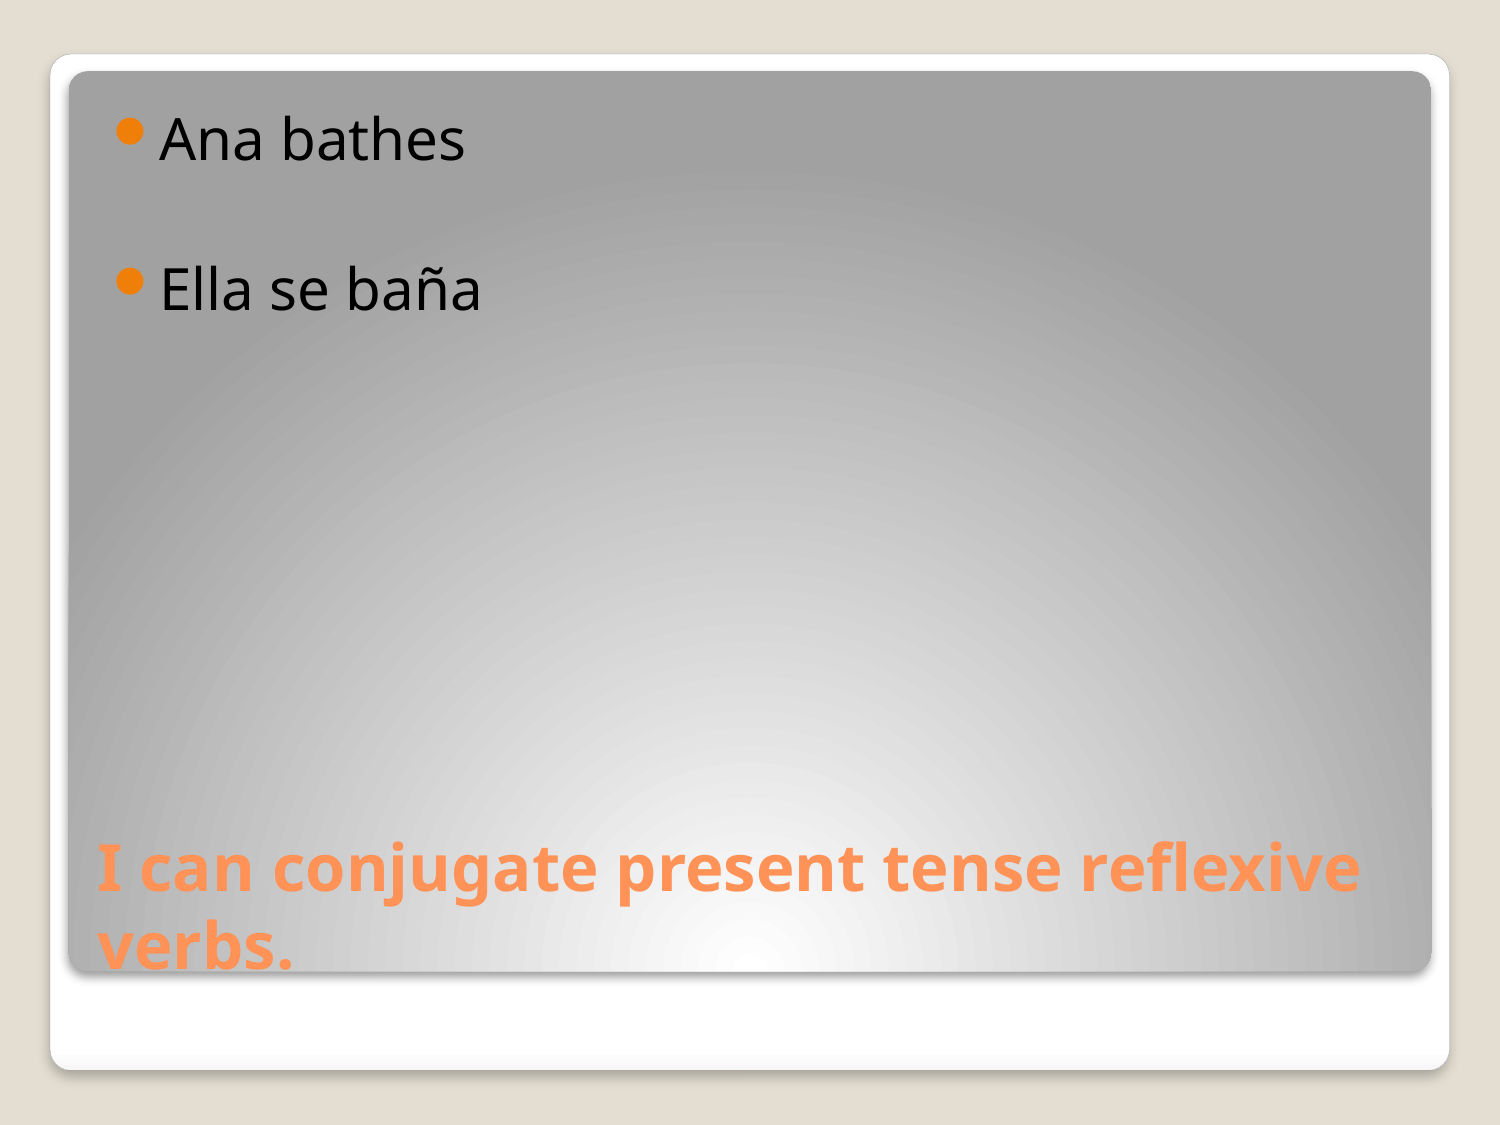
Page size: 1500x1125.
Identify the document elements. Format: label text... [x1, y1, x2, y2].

title I can conjugate present tense reflexive verbs. [82, 817, 1425, 990]
list Ana bathes Ella se baña [82, 86, 1425, 774]
